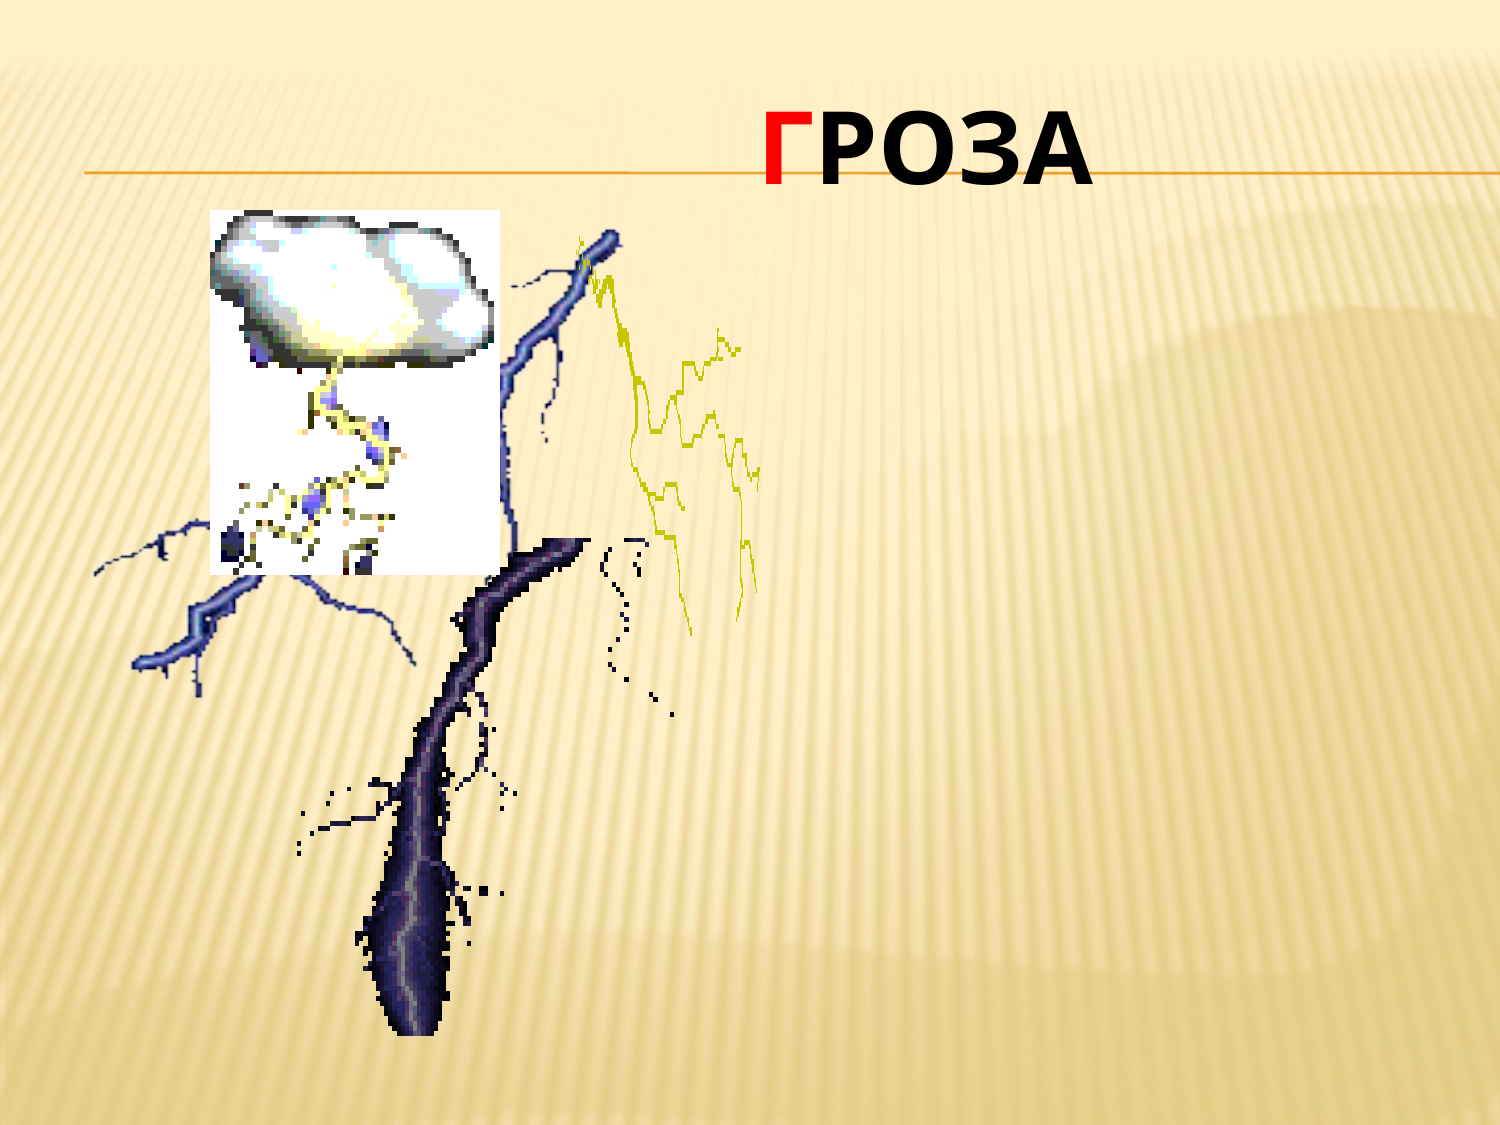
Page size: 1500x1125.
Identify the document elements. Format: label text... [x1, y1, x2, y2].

picture [573, 222, 887, 1032]
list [46, 198, 670, 755]
picture [210, 210, 573, 1036]
title Гроза [50, 75, 1475, 213]
